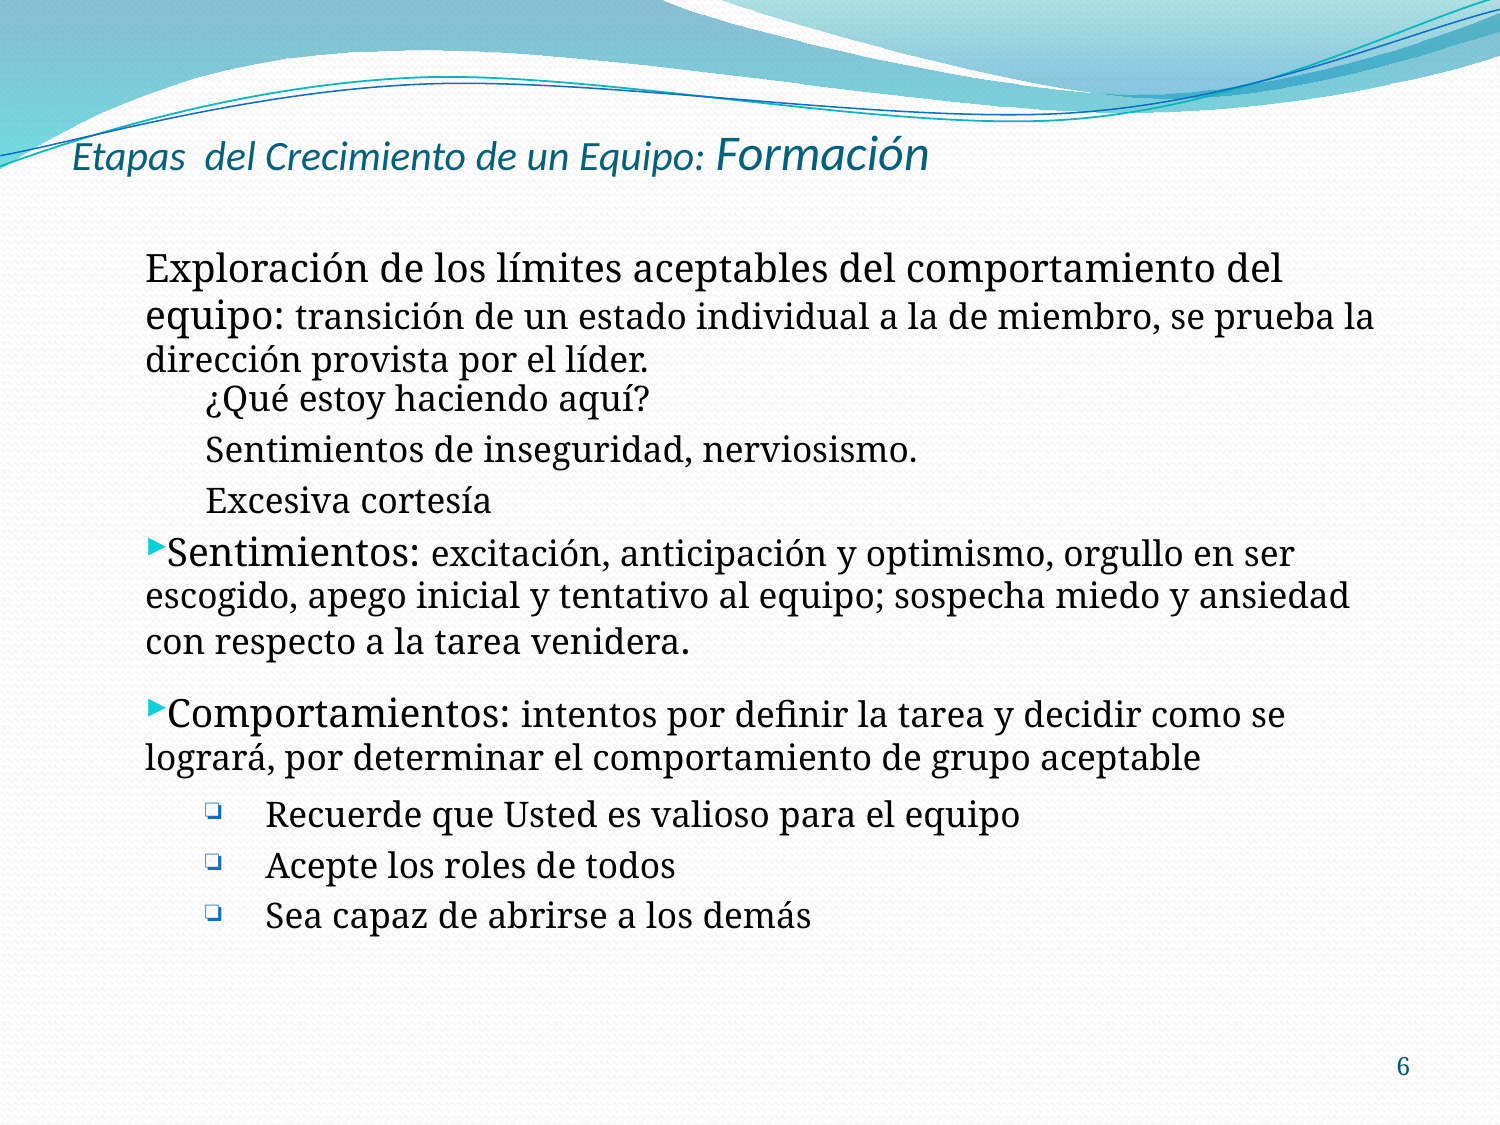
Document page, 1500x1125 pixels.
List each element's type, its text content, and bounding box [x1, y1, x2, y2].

list Exploración de los límites aceptables del comportamiento del equipo: transición de un estado individual a la de miembro, se prueba la dirección provista por el líder. ¿Qué estoy haciendo aquí? Sentimientos de inseguridad, nerviosismo. Excesiva cortesía Sentimientos: excitación, anticipación y optimismo, orgullo en ser escogido, apego inicial y tentativo al equipo; sospecha miedo y ansiedad con respecto a la tarea venidera. Comportamientos: intentos por definir la tarea y decidir como se logrará, por determinar el comportamiento de grupo aceptable Recuerde que Usted es valioso para el equipo Acepte los roles de todos Sea capaz de abrirse a los demás [70, 224, 1430, 950]
title Etapas del Crecimiento de un Equipo: Formación [0, 0, 1451, 188]
slide_number 6 [1050, 1042, 1426, 1103]
